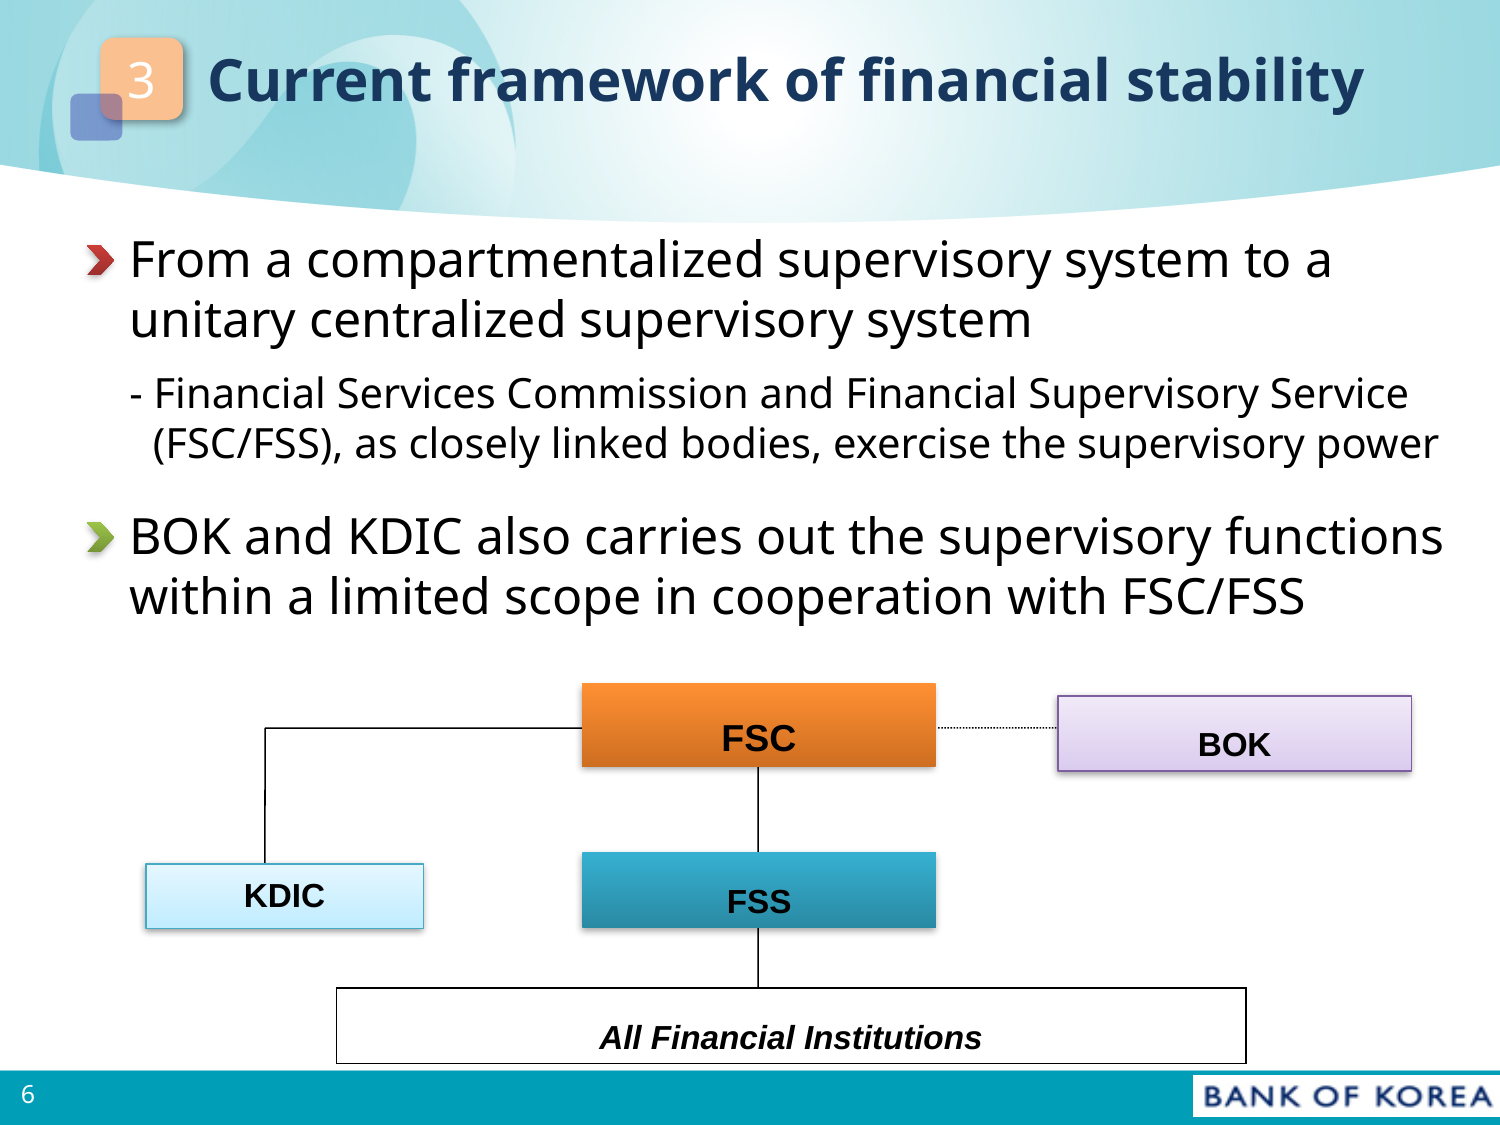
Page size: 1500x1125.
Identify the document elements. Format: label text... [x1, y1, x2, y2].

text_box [86, 219, 1471, 478]
text_box FSC [582, 683, 936, 694]
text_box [86, 496, 1471, 634]
slide_number 5 [5, 1065, 356, 1125]
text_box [70, 35, 1436, 141]
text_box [336, 937, 1247, 1064]
picture [0, 0, 1500, 1125]
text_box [145, 695, 1412, 929]
